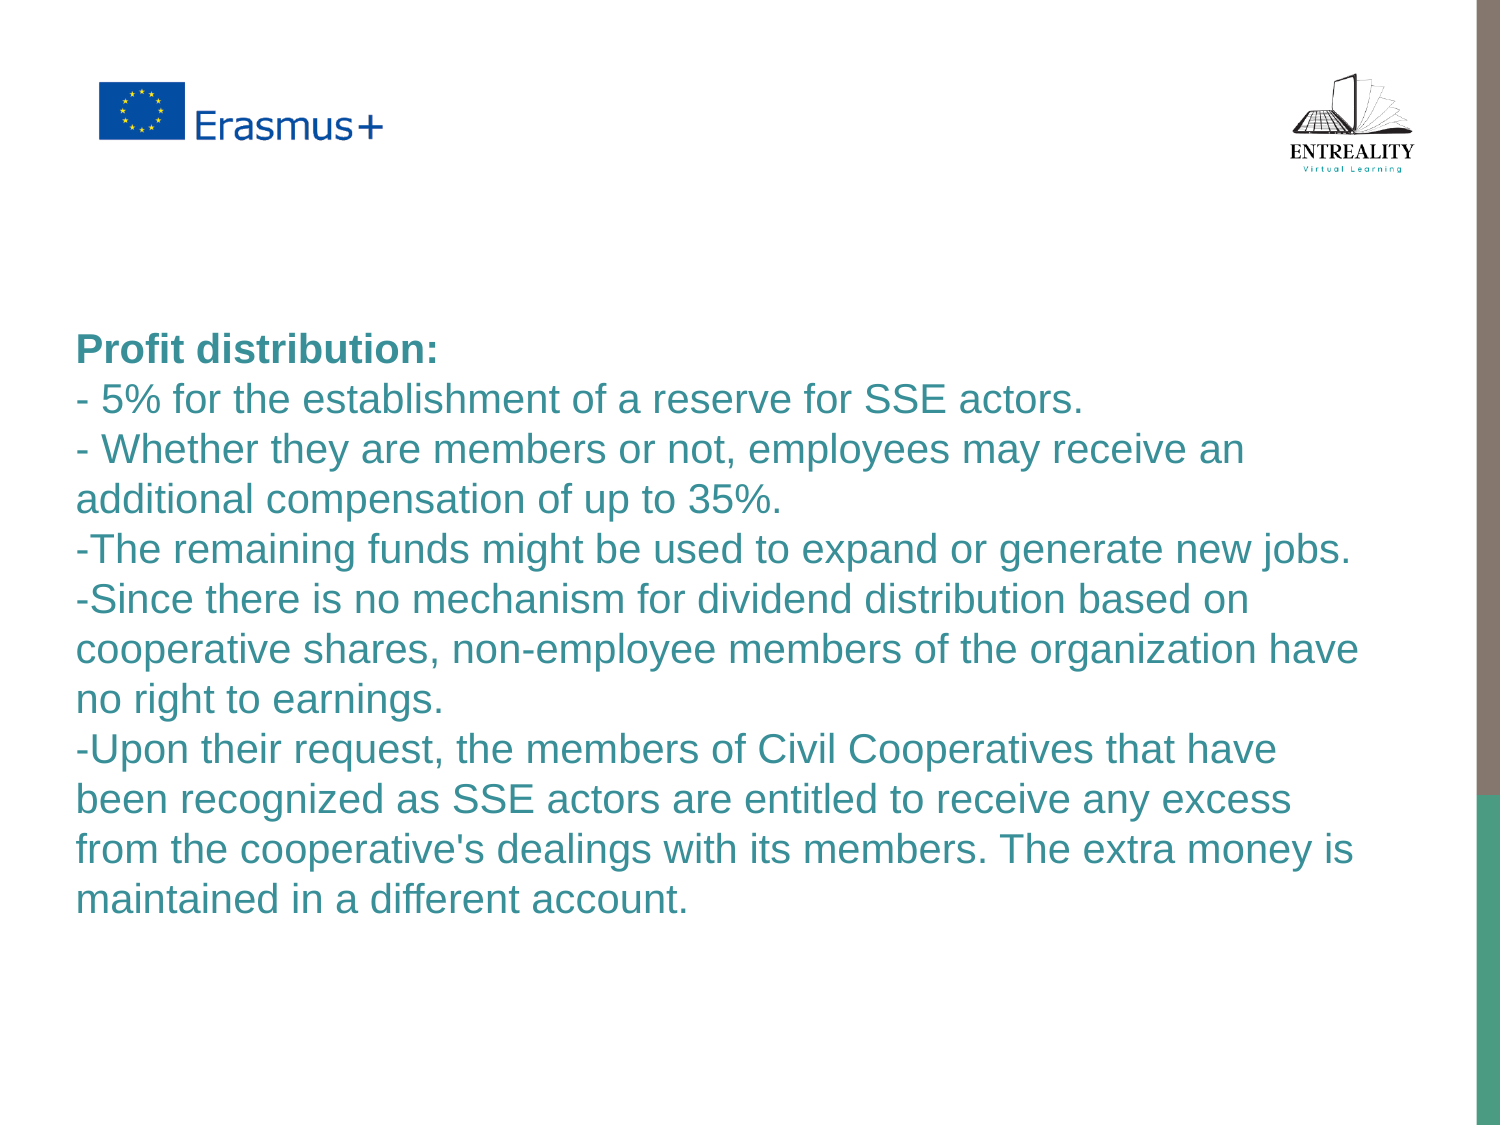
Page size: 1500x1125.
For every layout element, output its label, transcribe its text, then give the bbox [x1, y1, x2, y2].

picture [1246, 17, 1458, 229]
picture [81, 64, 399, 156]
title Profit distribution: - 5% for the establishment of a reserve for SSE actors. - Whether they are members or not, employees may receive an additional compensation of up to 35%. -The remaining funds might be used to expand or generate new jobs. -Since there is no mechanism for dividend distribution based on cooperative shares, non-employee members of the organization have no right to earnings. -Upon their request, the members of Civil Cooperatives that have been recognized as SSE actors are entitled to receive any excess from the cooperative's dealings with its members. The extra money is maintained in a different account. [60, 294, 1385, 1010]
subtitle [105, 656, 1301, 751]
